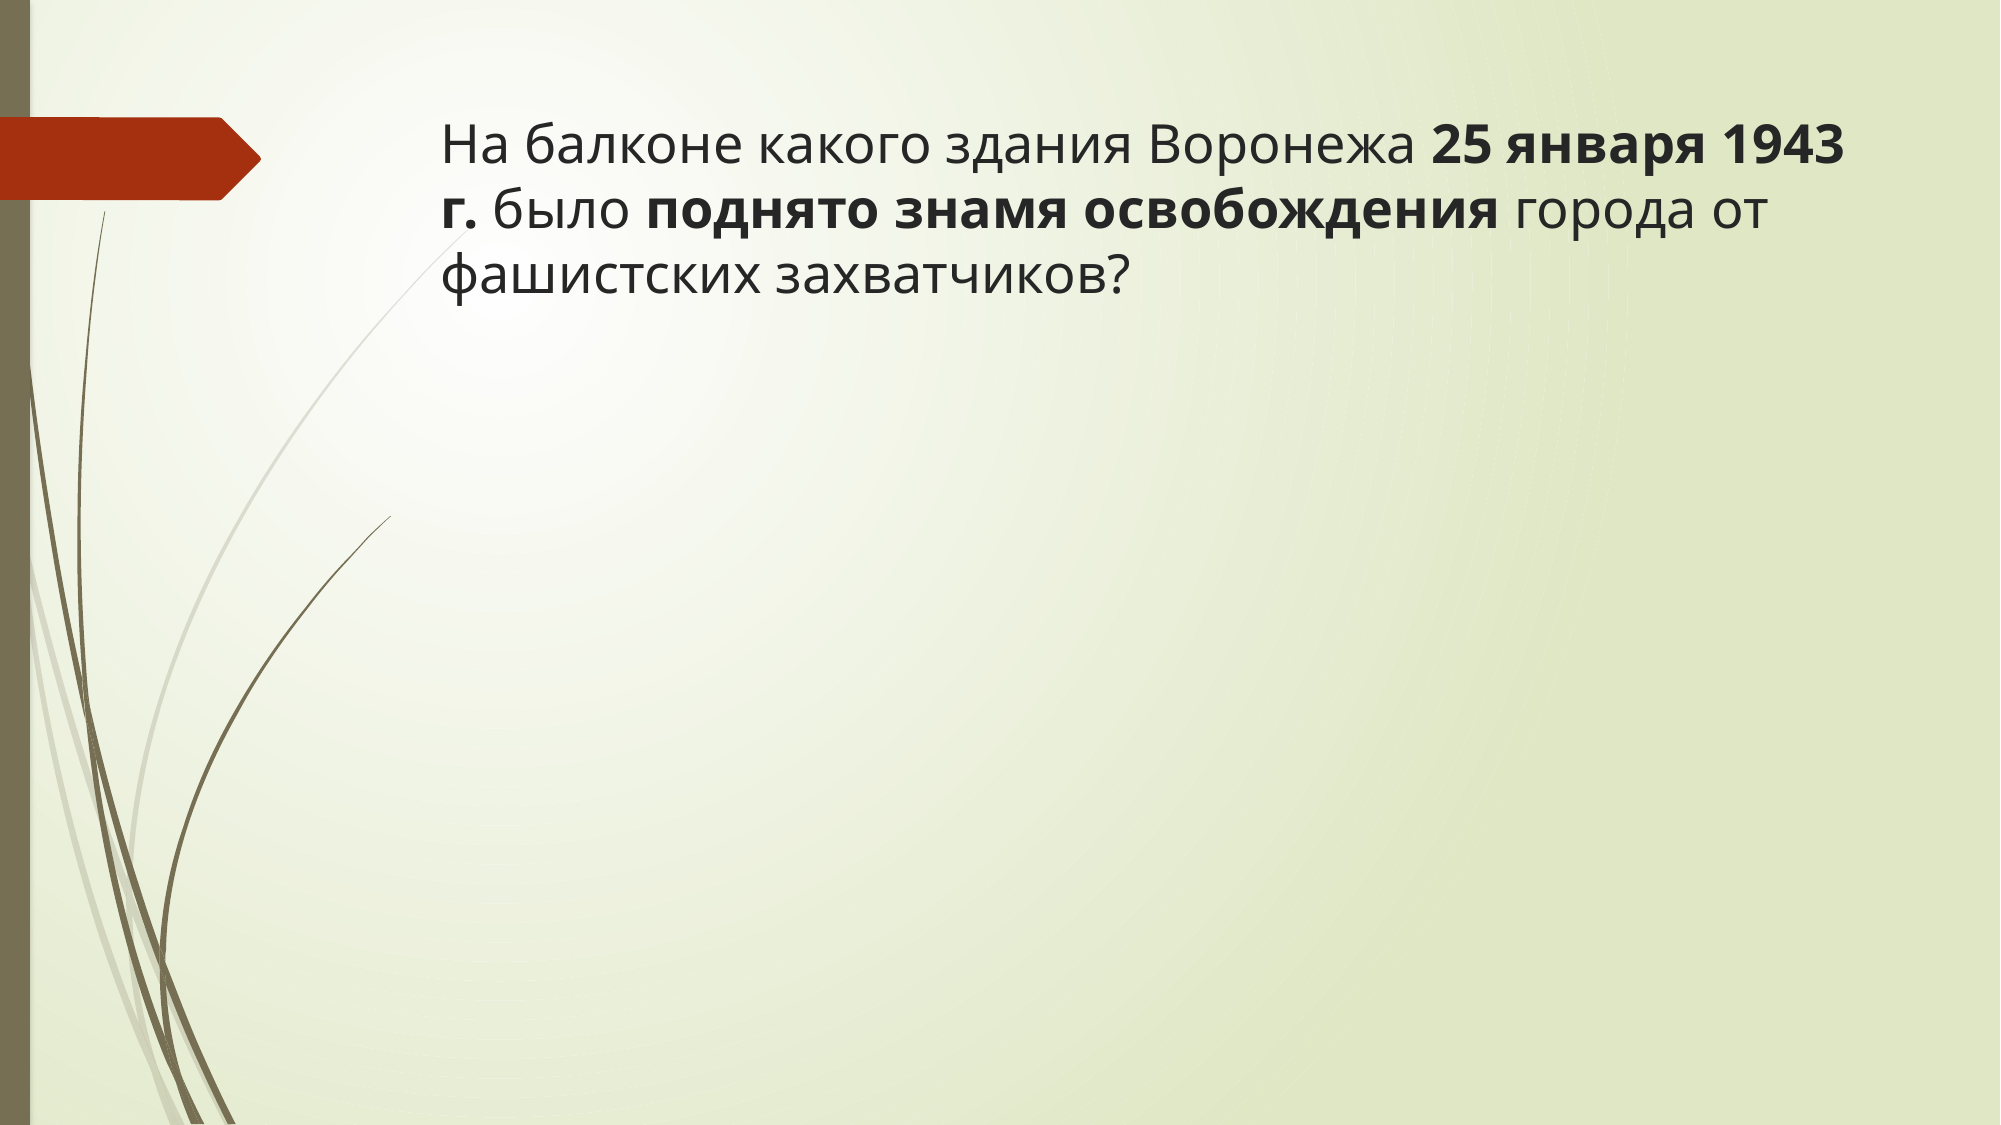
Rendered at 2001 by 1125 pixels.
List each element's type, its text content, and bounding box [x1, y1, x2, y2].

title На балконе какого здания Воронежа 25 января 1943 г. было поднято знамя освобождения города от фашистских захватчиков? [425, 102, 1888, 313]
